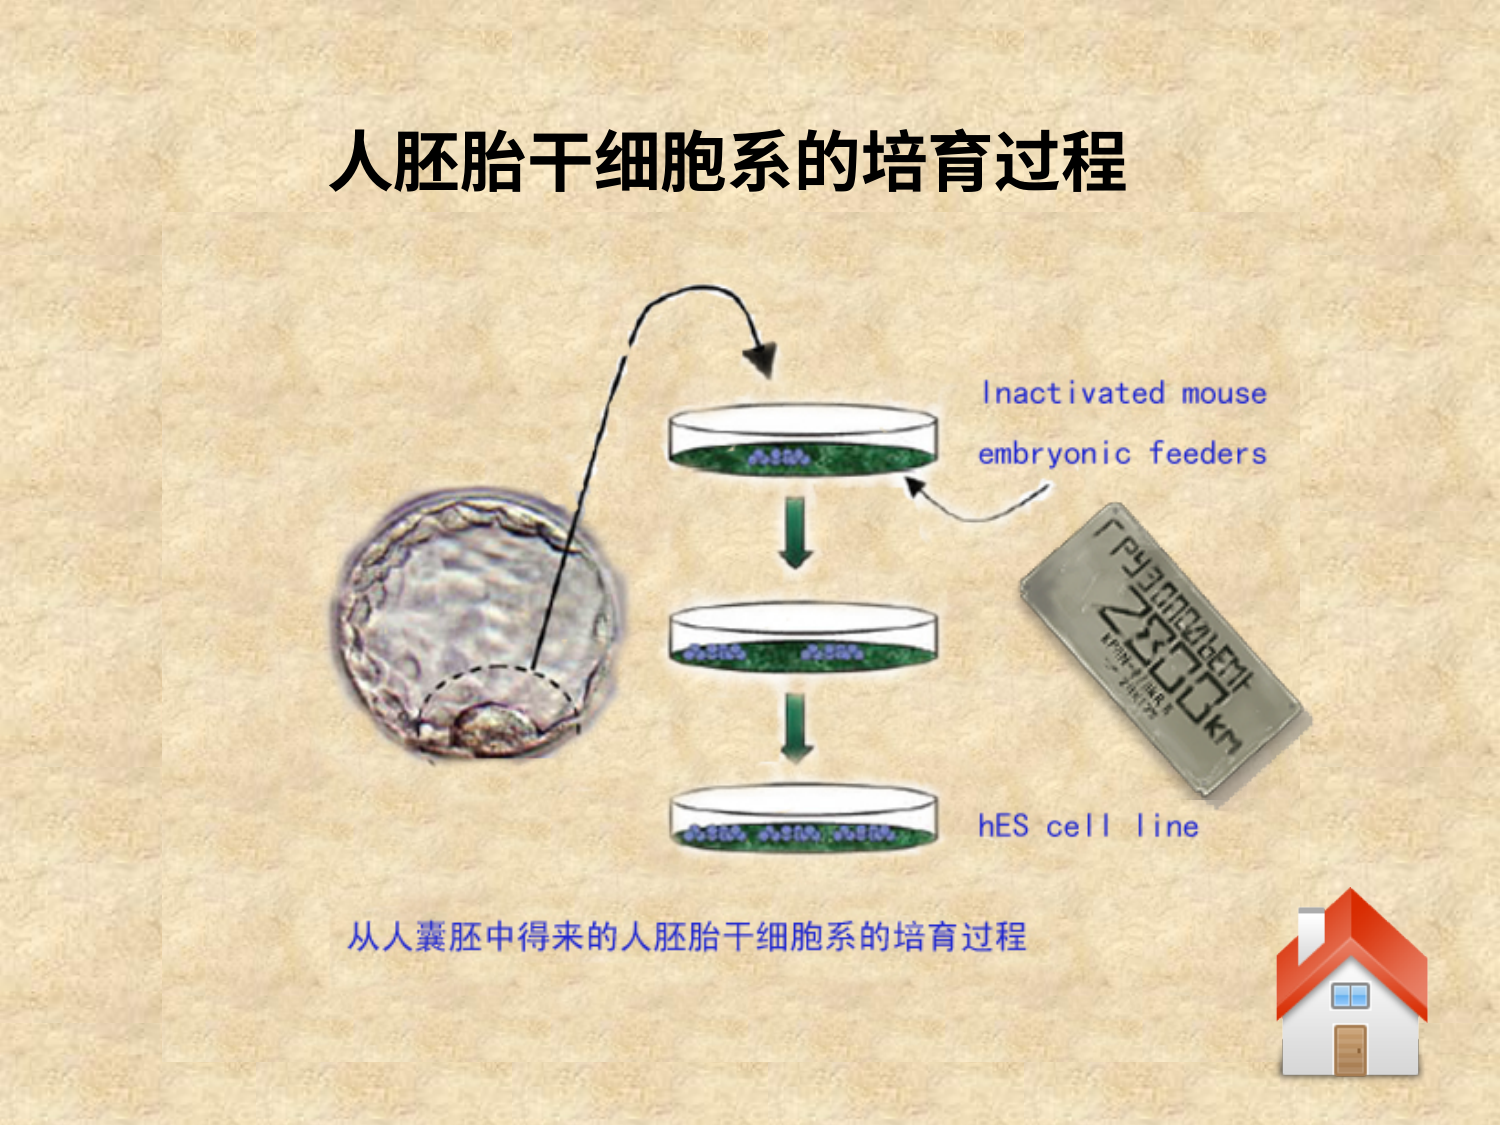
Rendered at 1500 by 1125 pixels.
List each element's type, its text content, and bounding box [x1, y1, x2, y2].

picture [0, 0, 1500, 1125]
text_box 人胚胎干细胞系的培育过程 [312, 112, 1200, 208]
